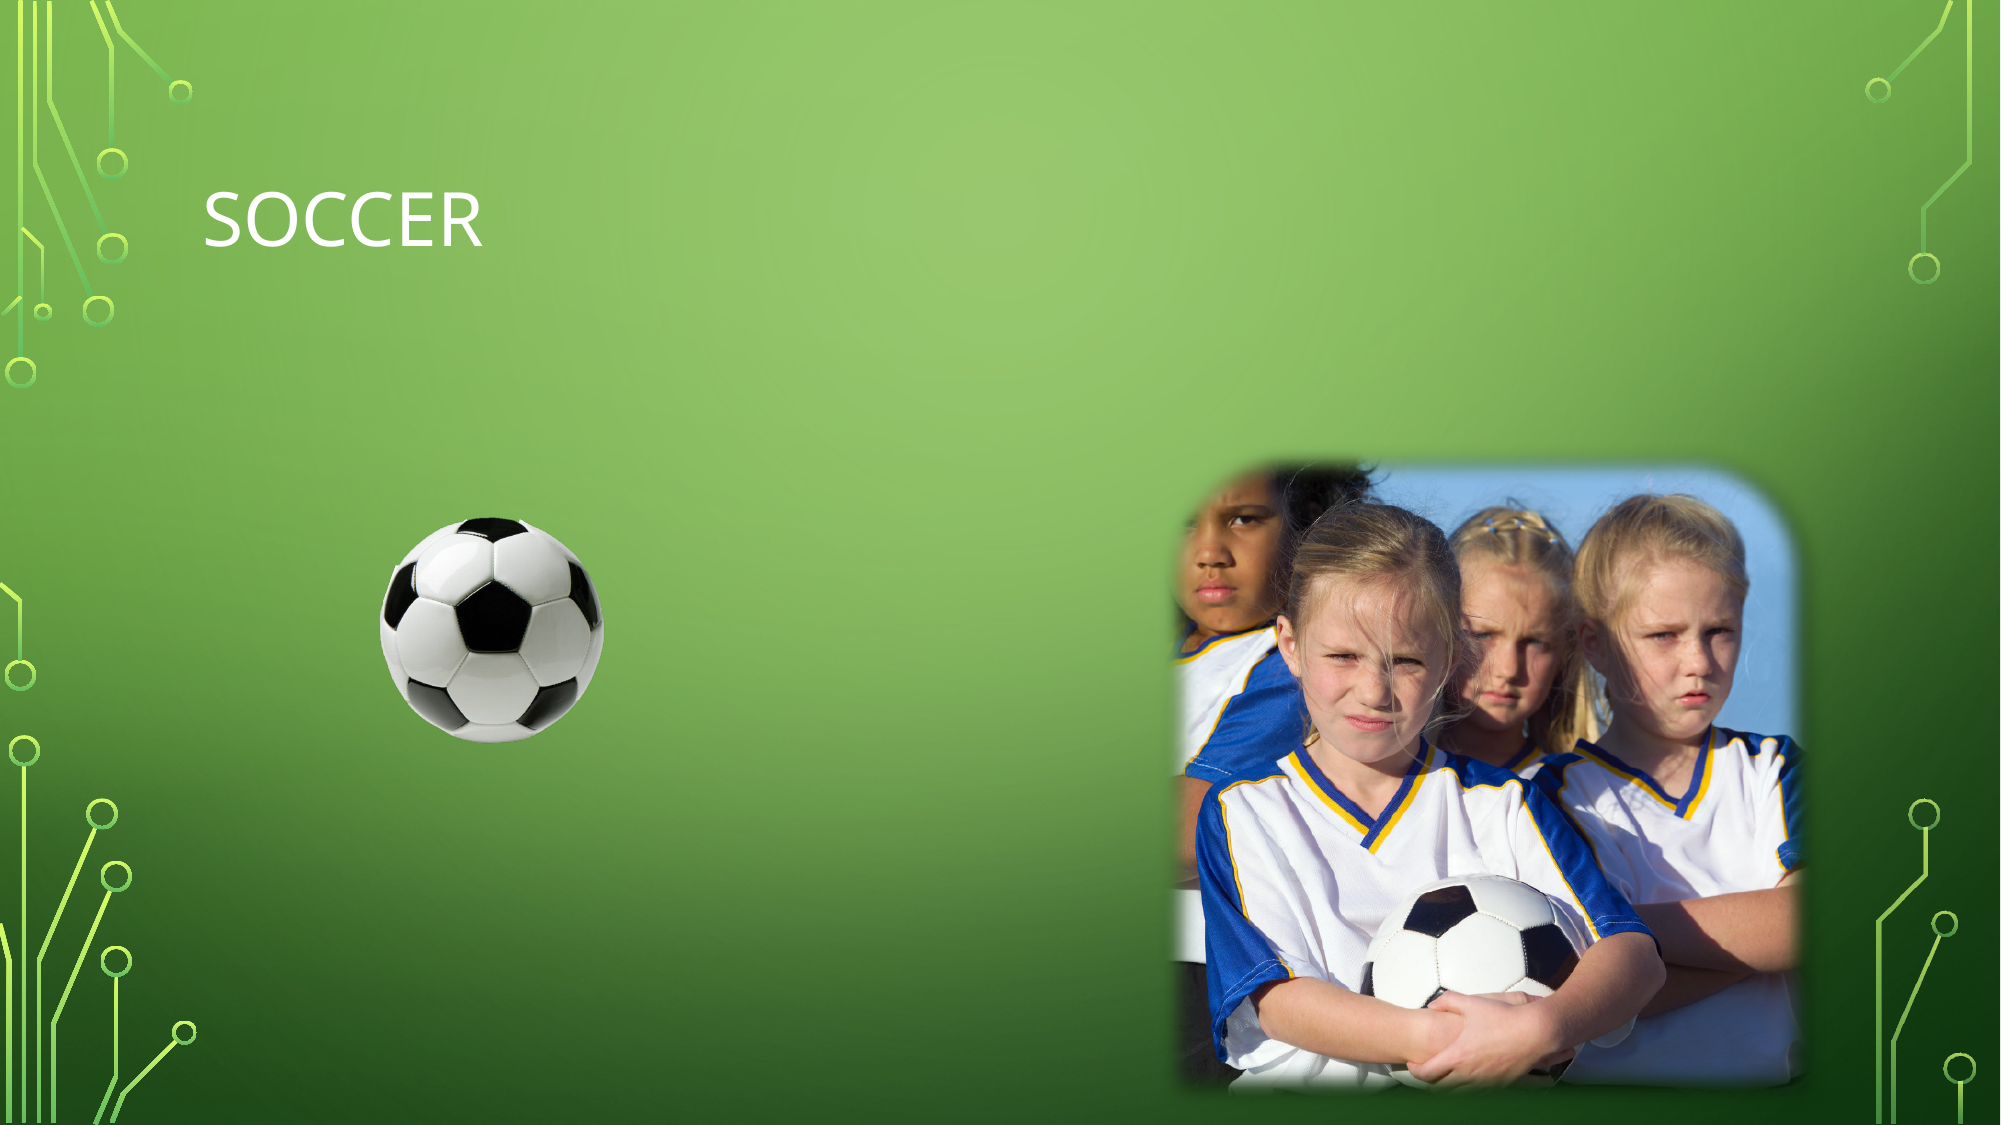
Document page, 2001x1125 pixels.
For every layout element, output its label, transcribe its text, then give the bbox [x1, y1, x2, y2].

picture [1163, 448, 1813, 1098]
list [367, 508, 616, 748]
title Soccer [187, 101, 1813, 344]
